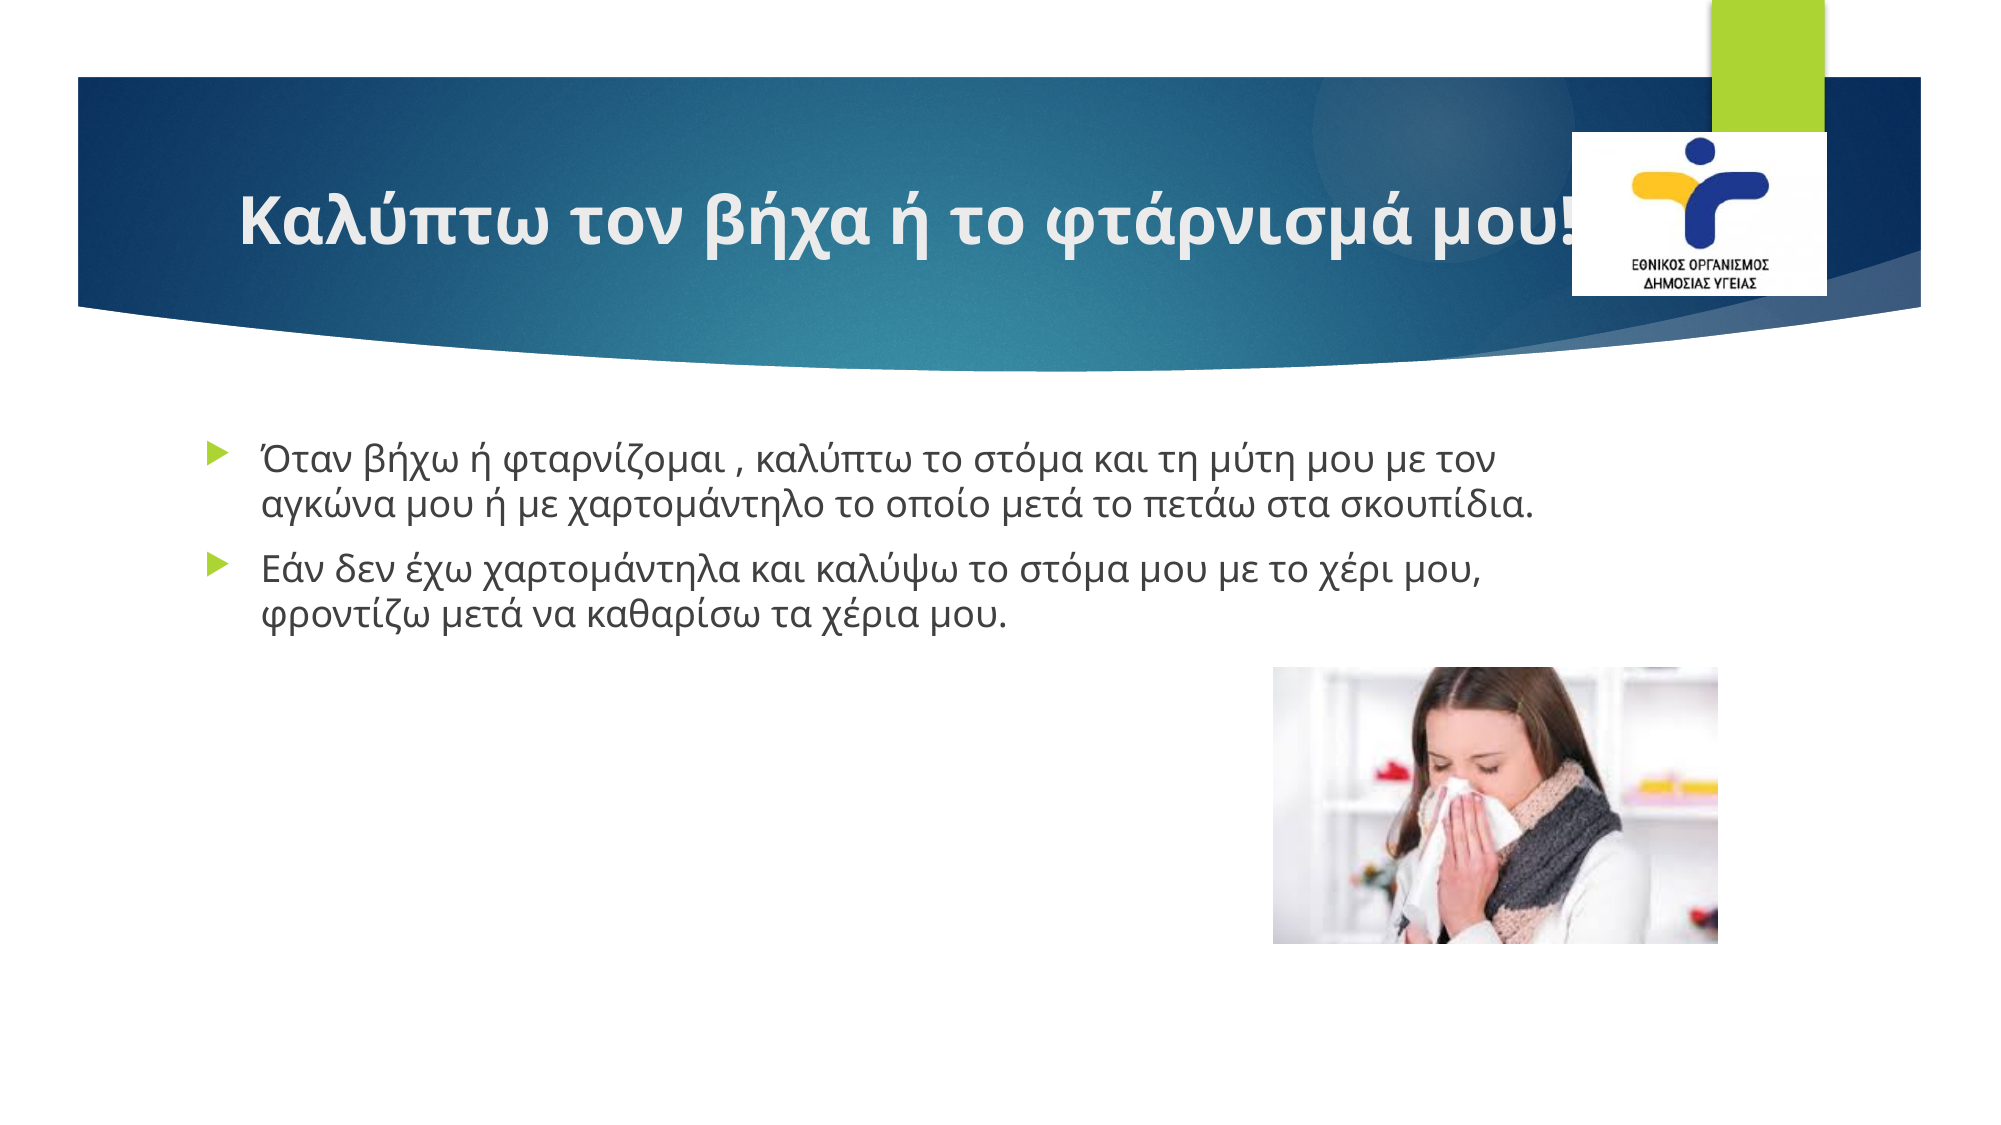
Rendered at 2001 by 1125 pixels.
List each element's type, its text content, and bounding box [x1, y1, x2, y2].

picture [1273, 667, 1718, 945]
picture [1571, 131, 1827, 296]
title Καλύπτω τον βήχα ή το φτάρνισμά μου! [189, 159, 1566, 276]
list Όταν βήχω ή φταρνίζομαι , καλύπτω το στόμα και τη μύτη μου με τον αγκώνα μου ή με χαρτομάντηλο το οποίο μετά το πετάω στα σκουπίδια. Εάν δεν έχω χαρτομάντηλα και καλύψω το στόμα μου με το χέρι μου, φροντίζω μετά να καθαρίσω τα χέρια μου. [189, 427, 1627, 988]
